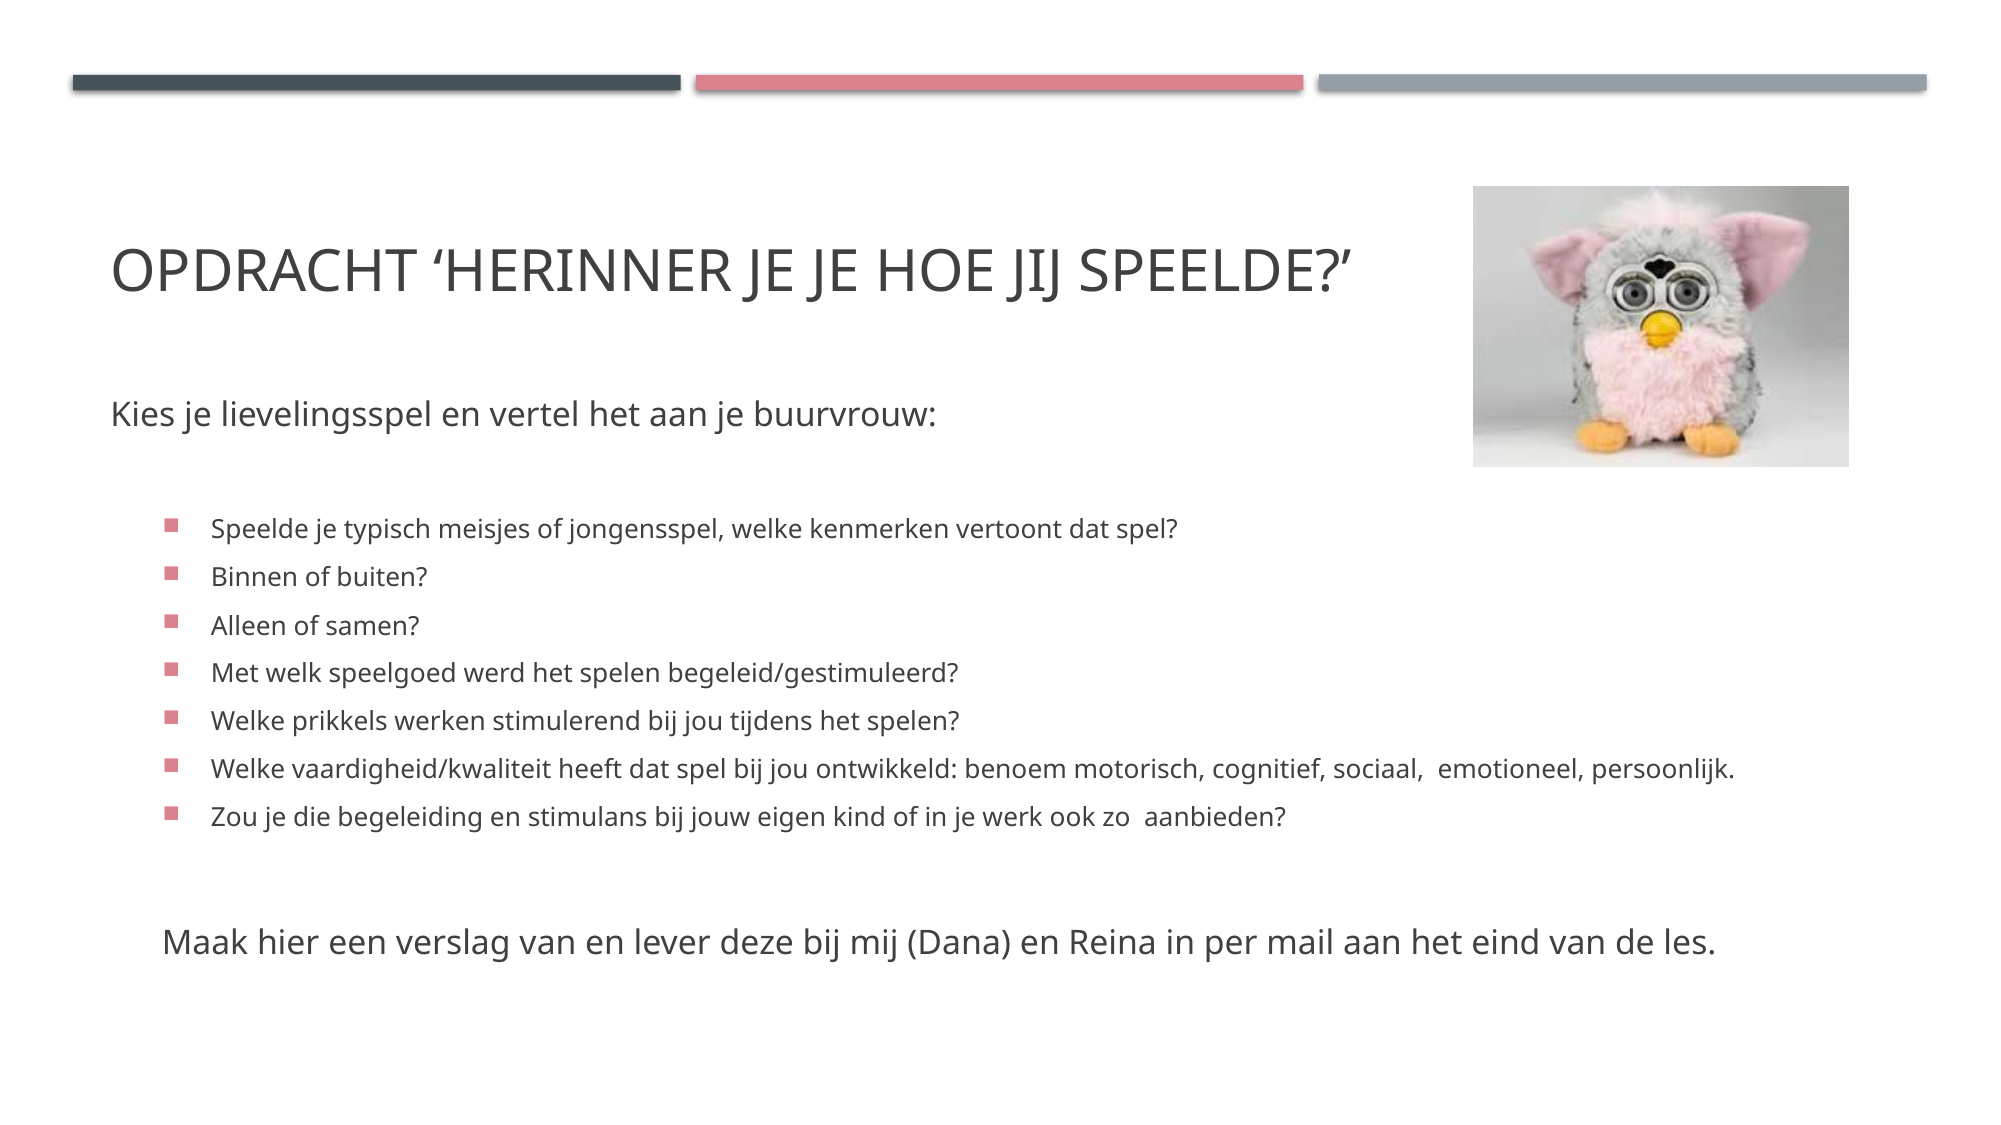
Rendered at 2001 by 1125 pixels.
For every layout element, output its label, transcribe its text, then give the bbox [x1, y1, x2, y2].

title Opdracht ‘Herinner je je hoe jij speelde?’ [95, 115, 1905, 311]
picture [1473, 186, 1850, 467]
list Kies je lievelingsspel en vertel het aan je buurvrouw: Speelde je typisch meisjes of jongensspel, welke kenmerken vertoont dat spel? Binnen of buiten? Alleen of samen? Met welk speelgoed werd het spelen begeleid/gestimuleerd? Welke prikkels werken stimulerend bij jou tijdens het spelen? Welke vaardigheid/kwaliteit heeft dat spel bij jou ontwikkeld: benoem motorisch, cognitief, sociaal, emotioneel, persoonlijk. Zou je die begeleiding en stimulans bij jouw eigen kind of in je werk ook zo aanbieden? Maak hier een verslag van en lever deze bij mij (Dana) en Reina in per mail aan het eind van de les. [95, 381, 1905, 978]
